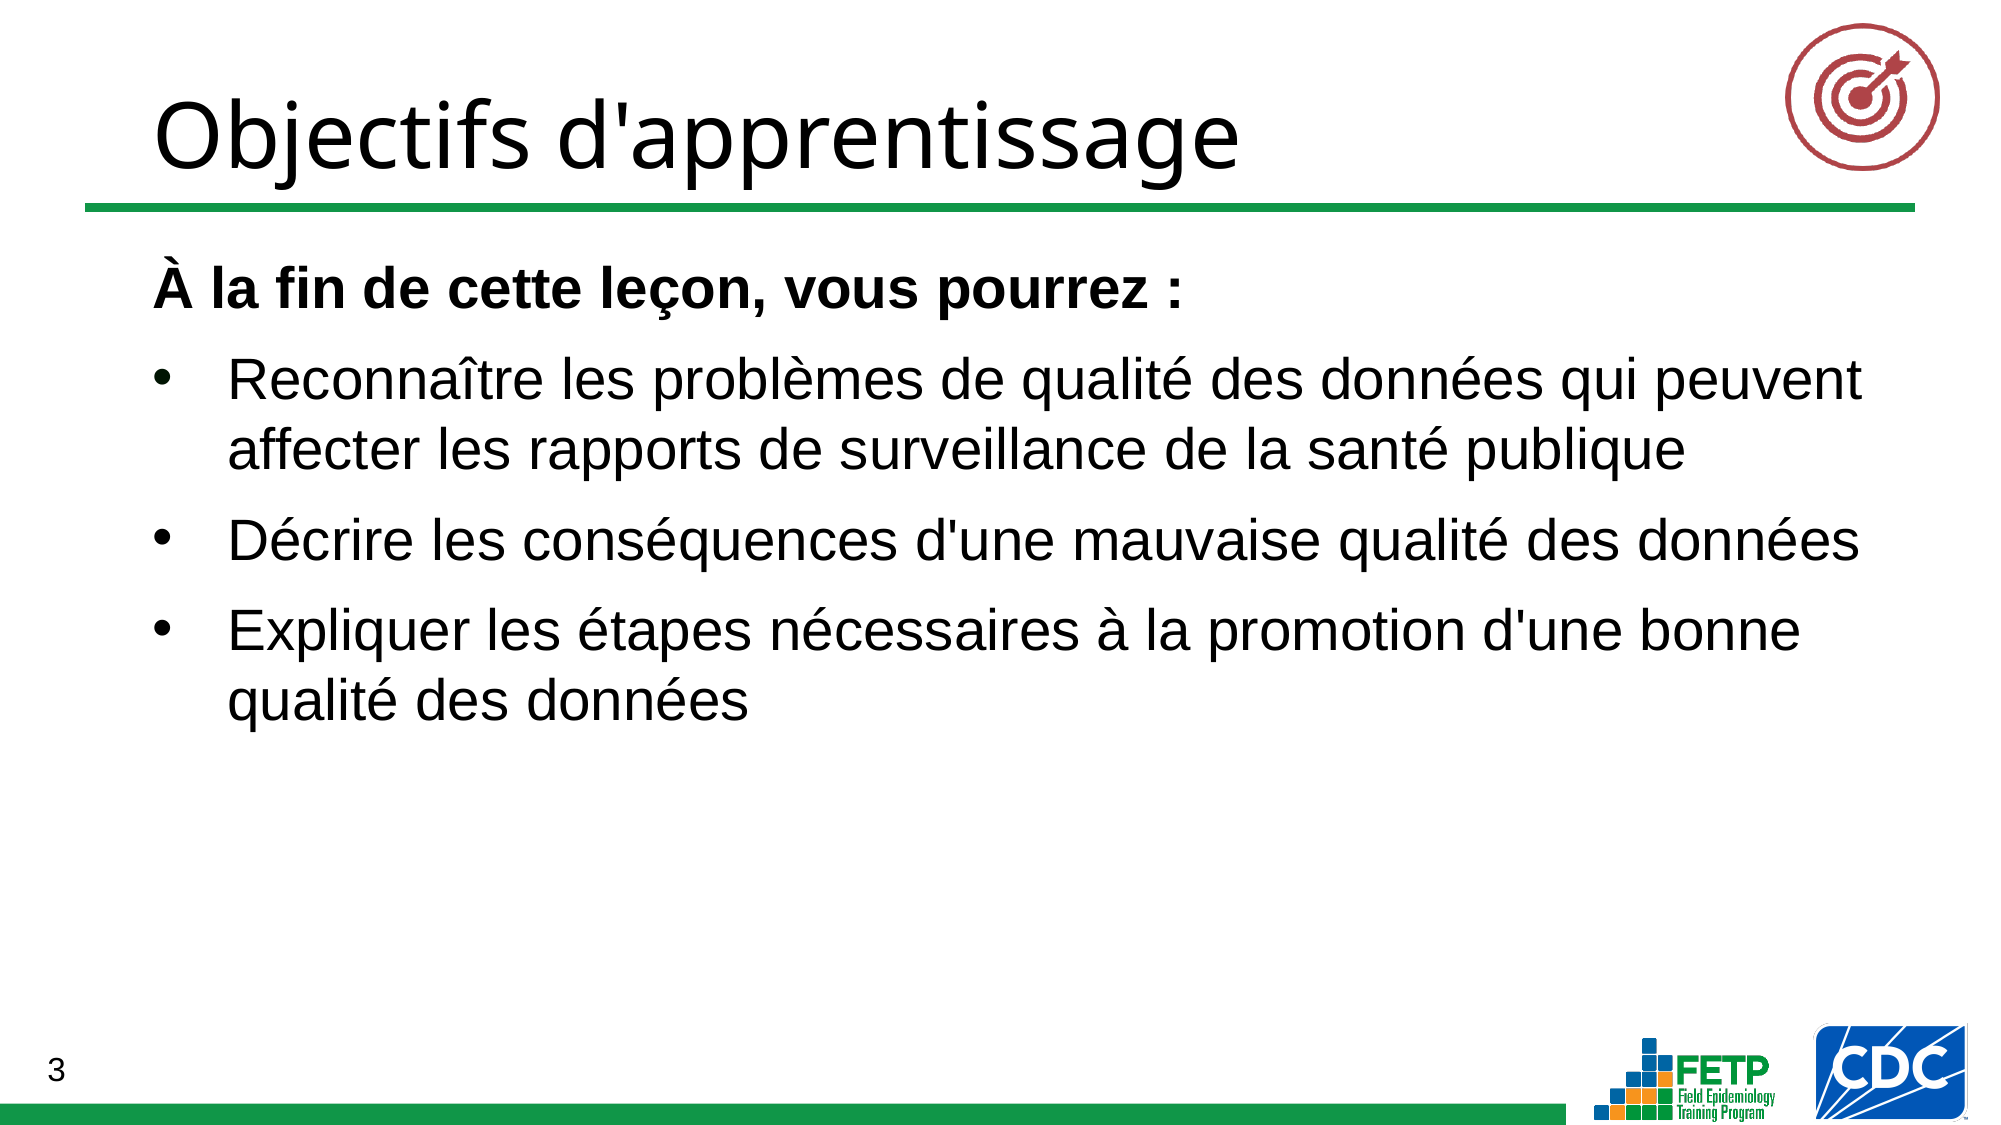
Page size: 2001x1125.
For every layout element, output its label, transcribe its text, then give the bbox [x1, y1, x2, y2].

picture [1785, 23, 1940, 171]
picture [1594, 1038, 1775, 1122]
picture [1813, 1023, 1968, 1122]
list À la fin de cette leçon, vous pourrez : Reconnaître les problèmes de qualité des données qui peuvent affecter les rapports de surveillance de la santé publique Décrire les conséquences d'une mauvaise qualité des données Expliquer les étapes nécessaires à la promotion d'une bonne qualité des données [137, 242, 1924, 1004]
